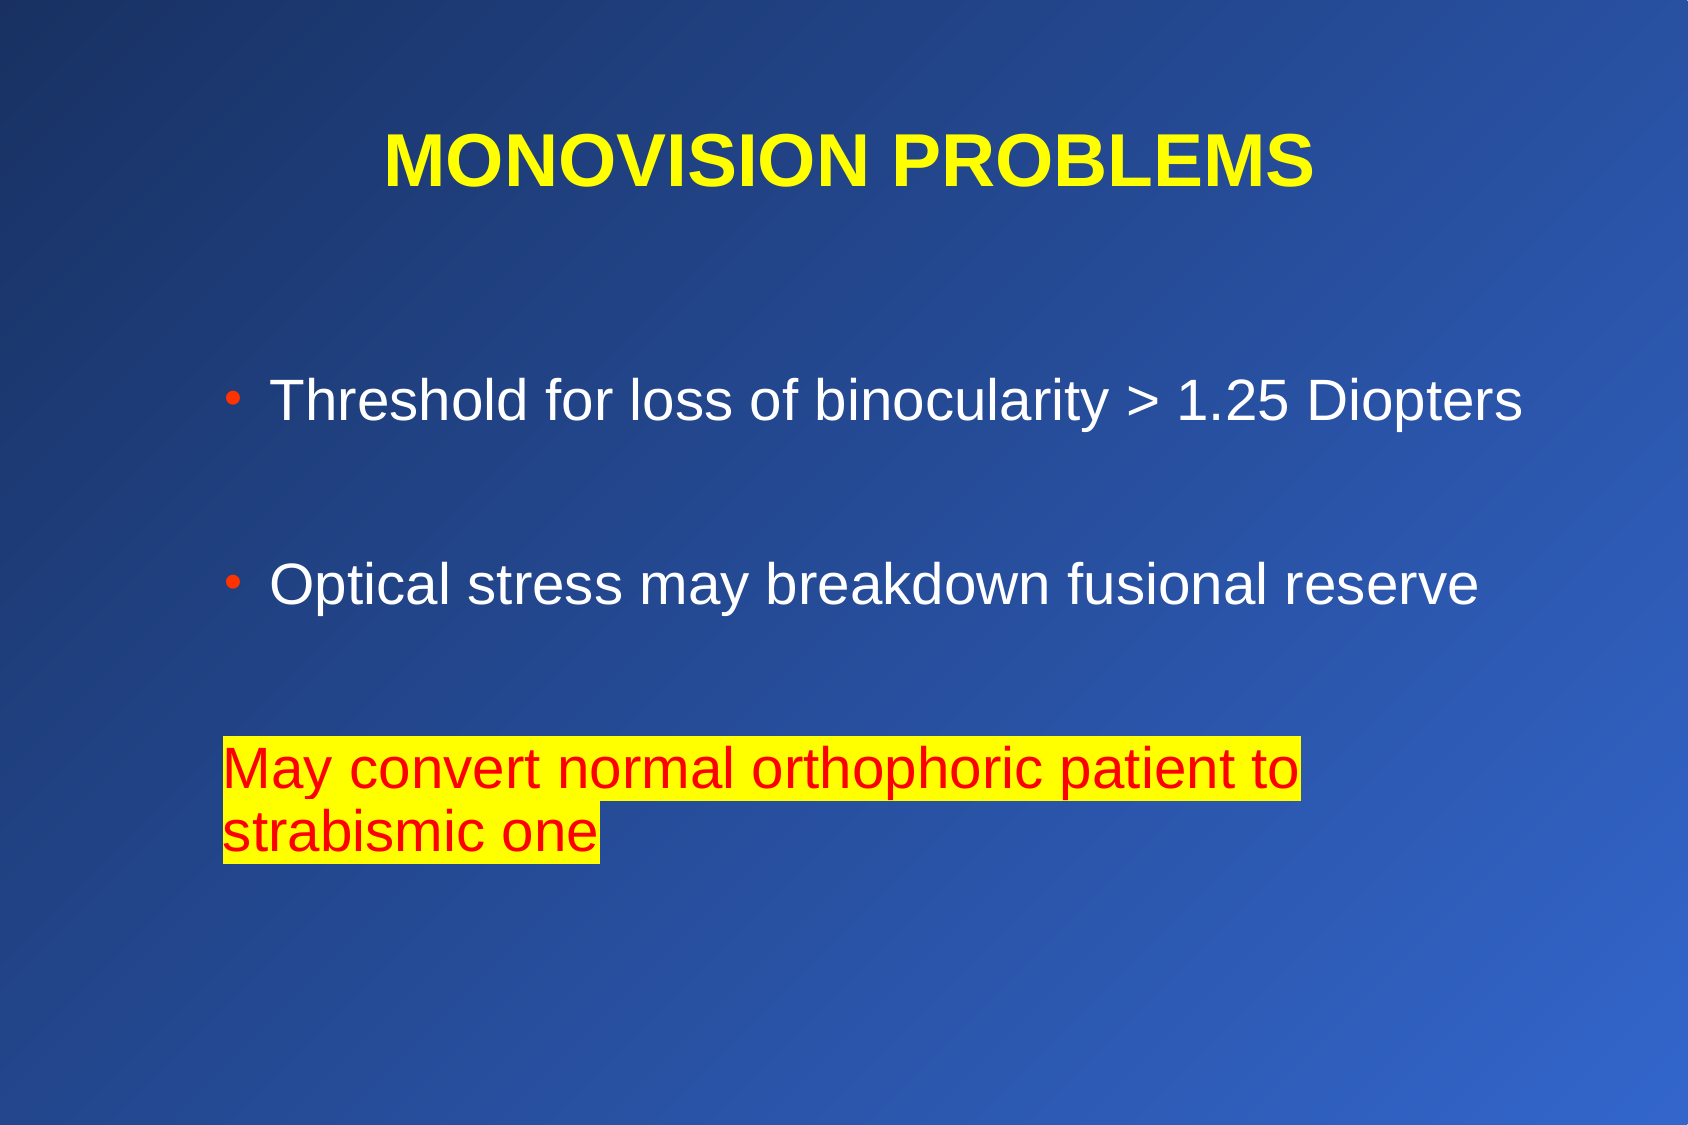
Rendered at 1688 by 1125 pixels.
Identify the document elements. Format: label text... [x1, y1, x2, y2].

title MONOVISION PROBLEMS [132, 62, 1568, 250]
list Threshold for loss of binocularity > 1.25 Diopters Optical stress may breakdown fusional reserve May convert normal orthophoric patient to strabismic one [132, 362, 1575, 950]
